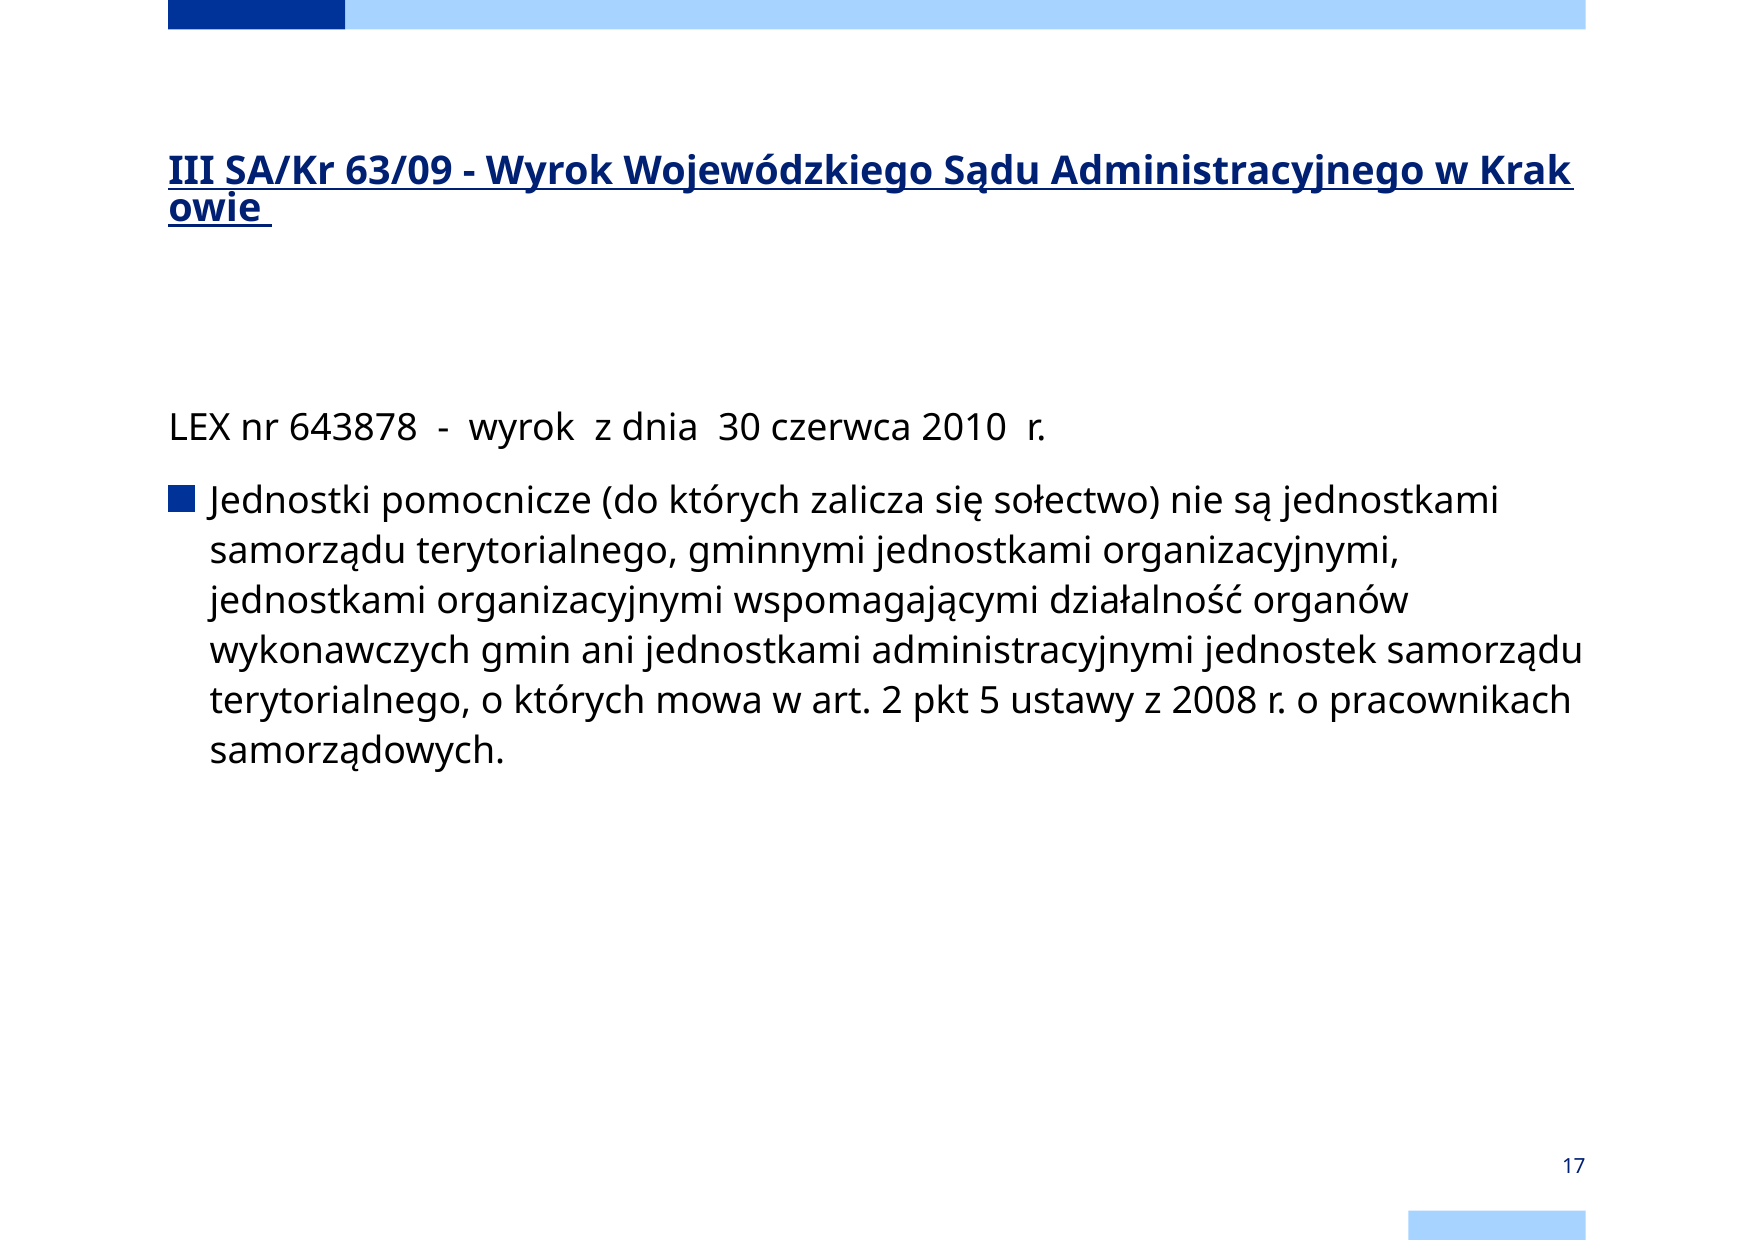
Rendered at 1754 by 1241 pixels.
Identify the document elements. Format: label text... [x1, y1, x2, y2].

picture [168, 485, 195, 512]
list LEX nr 643878 - wyrok z dnia 30 czerwca 2010 r. Jednostki pomocnicze (do których zalicza się sołectwo) nie są jednostkami samorządu terytorialnego, gminnymi jednostkami organizacyjnymi, jednostkami organizacyjnymi wspomagającymi działalność organów wykonawczych gmin ani jednostkami administracyjnymi jednostek samorządu terytorialnego, o których mowa w art. 2 pkt 5 ustawy z 2008 r. o pracownikach samorządowych. [168, 324, 1586, 1093]
slide_number 17 [1408, 1151, 1586, 1182]
title III SA/Kr 63/09 - Wyrok Wojewódzkiego Sądu Administracyjnego w Krakowie [168, 147, 1586, 324]
